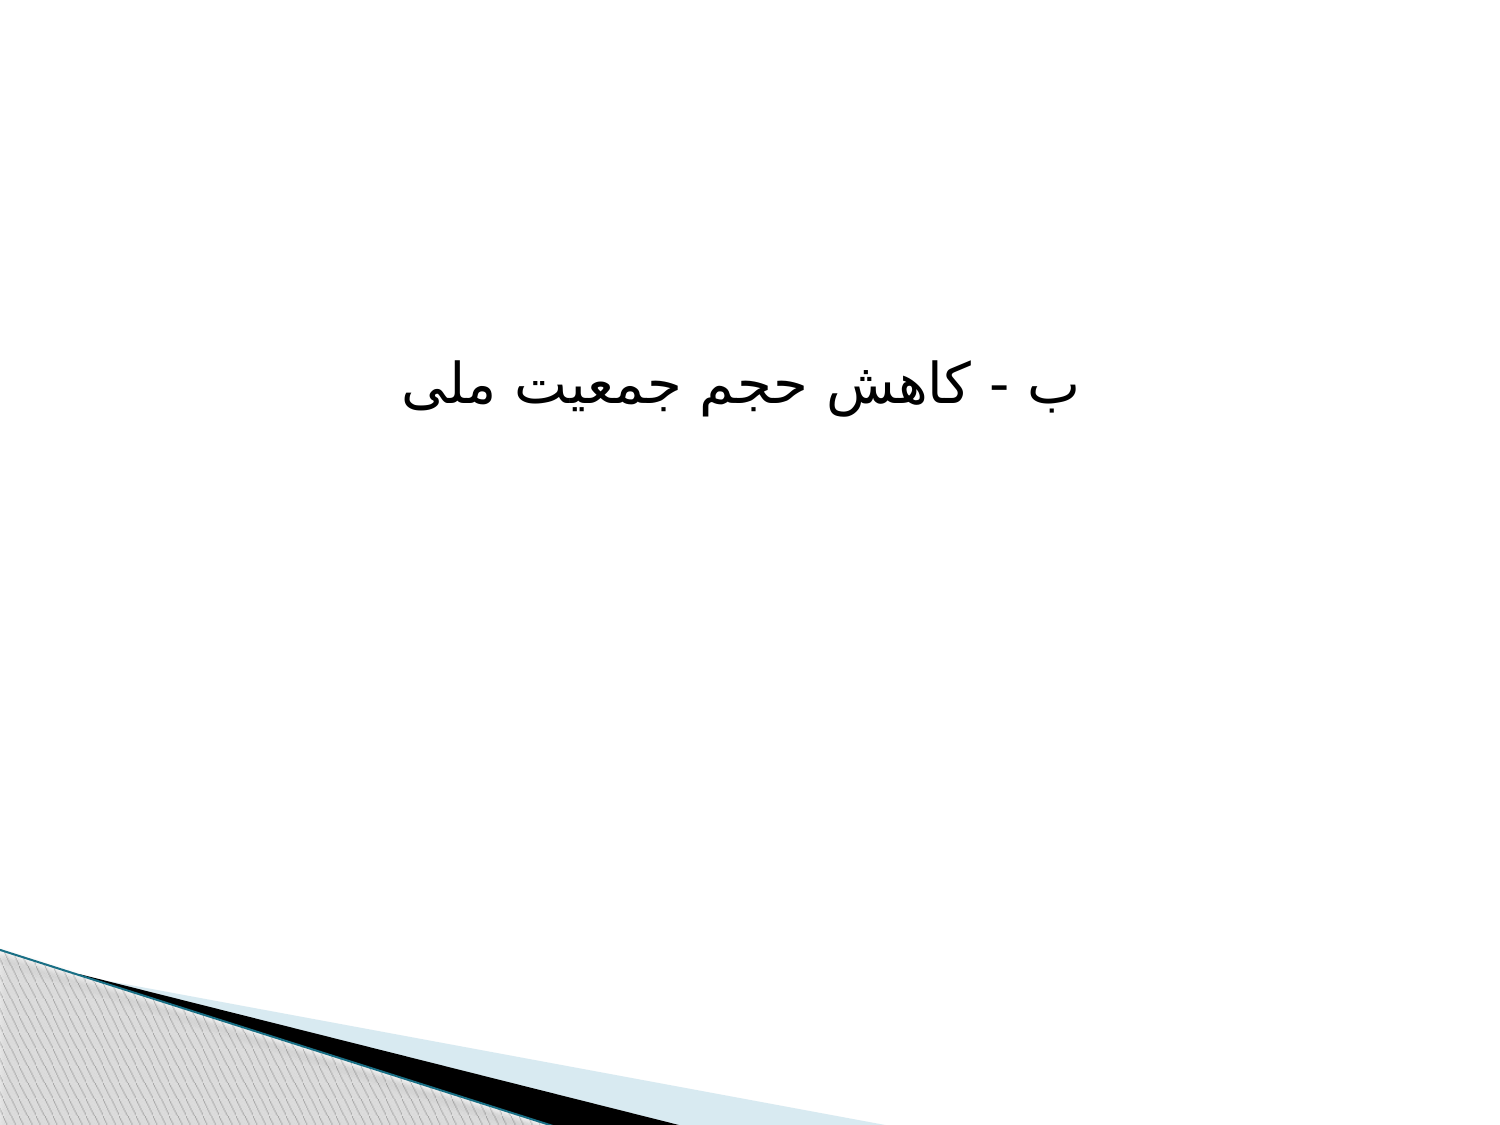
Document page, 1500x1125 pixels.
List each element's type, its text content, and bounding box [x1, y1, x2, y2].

list ب - کاهش حجم جمعیت ملی [75, 339, 1425, 504]
